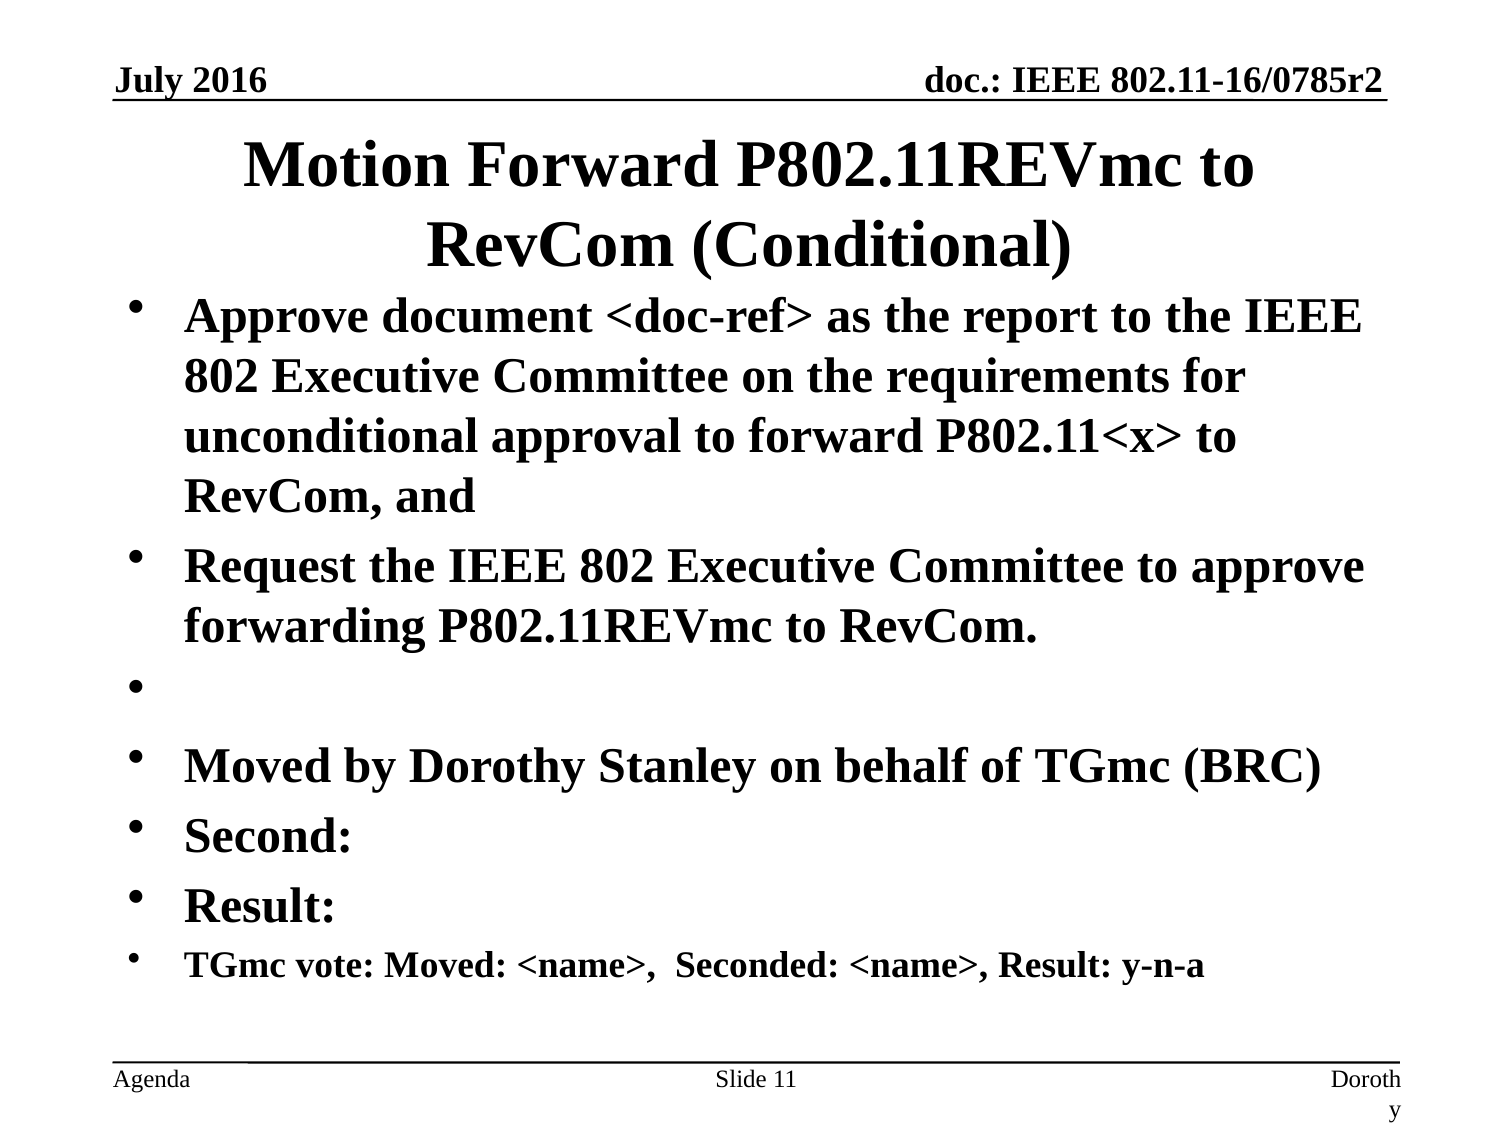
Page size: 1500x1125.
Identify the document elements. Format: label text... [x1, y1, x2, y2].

footer Dorothy Stanley, HP Enterprise [1325, 1062, 1402, 1093]
title Motion Forward P802.11REVmc to RevCom (Conditional) [112, 112, 1388, 275]
slide_number Slide 11 [712, 1088, 800, 1093]
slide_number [114, 54, 425, 100]
list Approve document <doc-ref> as the report to the IEEE 802 Executive Committee on the requirements for unconditional approval to forward P802.11<x> to RevCom, and Request the IEEE 802 Executive Committee to approve forwarding P802.11REVmc to RevCom. Moved by Dorothy Stanley on behalf of TGmc (BRC) Second: Result: TGmc vote: Moved: <name>, Seconded: <name>, Result: y-n-a [112, 275, 1388, 1088]
